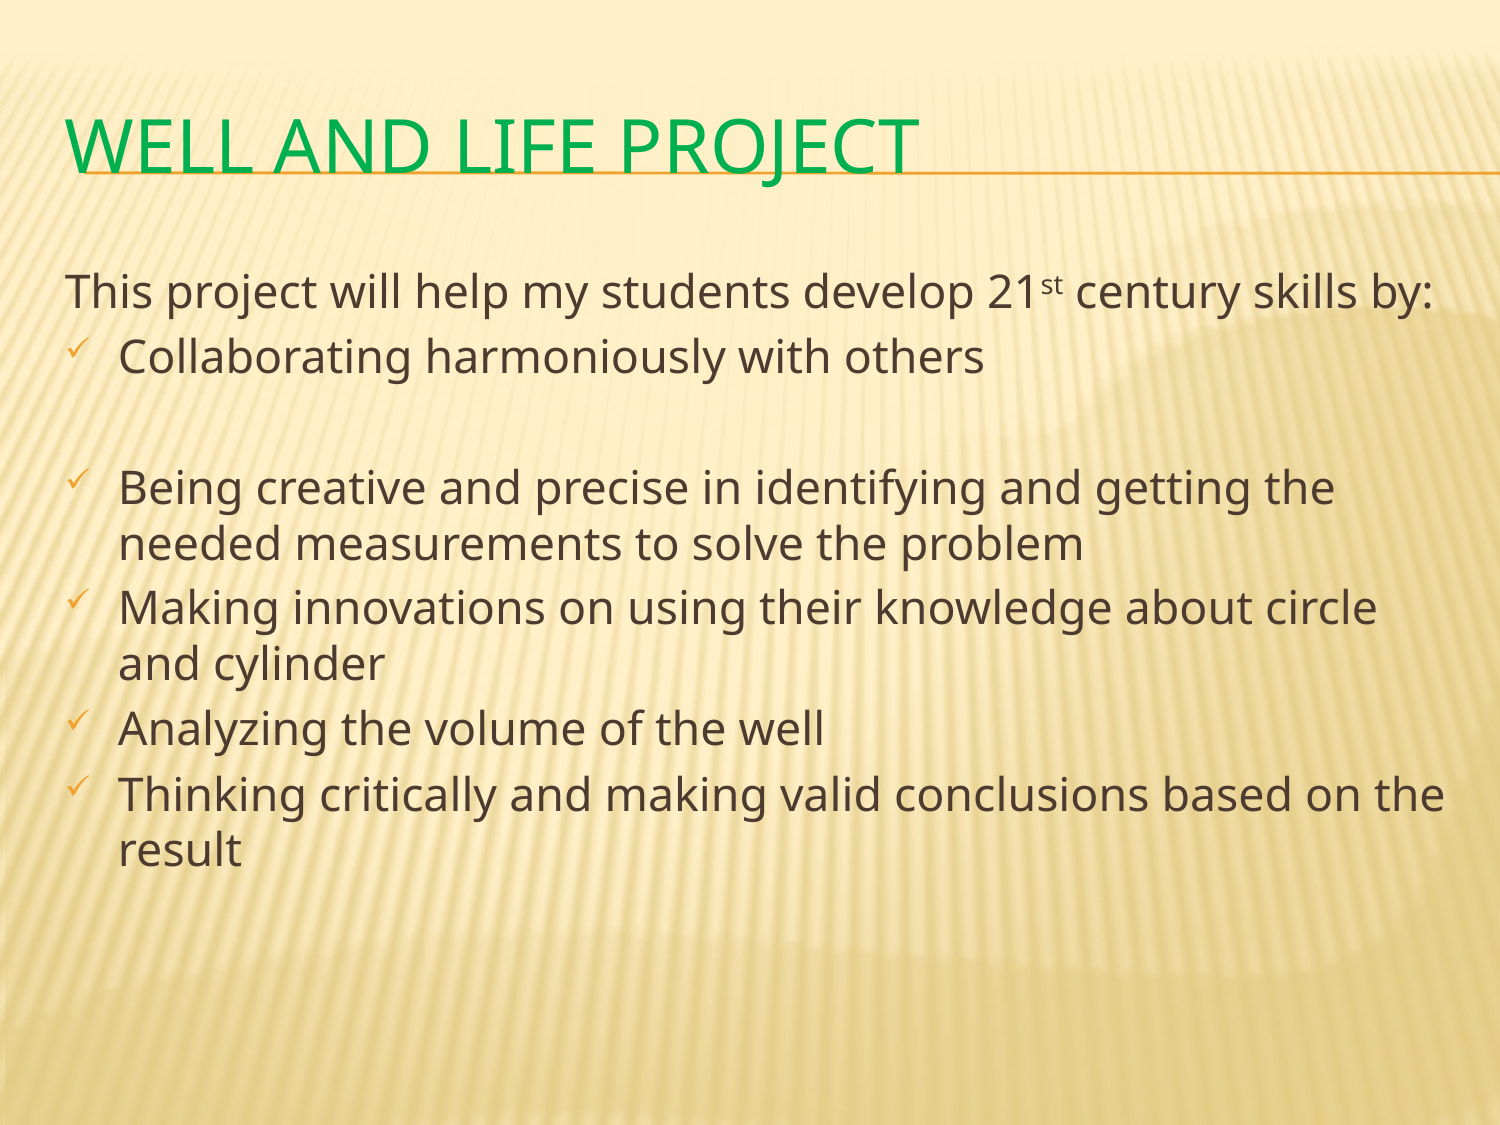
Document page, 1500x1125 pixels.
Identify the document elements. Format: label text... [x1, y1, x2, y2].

list This project will help my students develop 21st century skills by: Collaborating harmoniously with others Being creative and precise in identifying and getting the needed measurements to solve the problem Making innovations on using their knowledge about circle and cylinder Analyzing the volume of the well Thinking critically and making valid conclusions based on the result [50, 254, 1475, 998]
title Well and Life Project [50, 75, 1475, 213]
